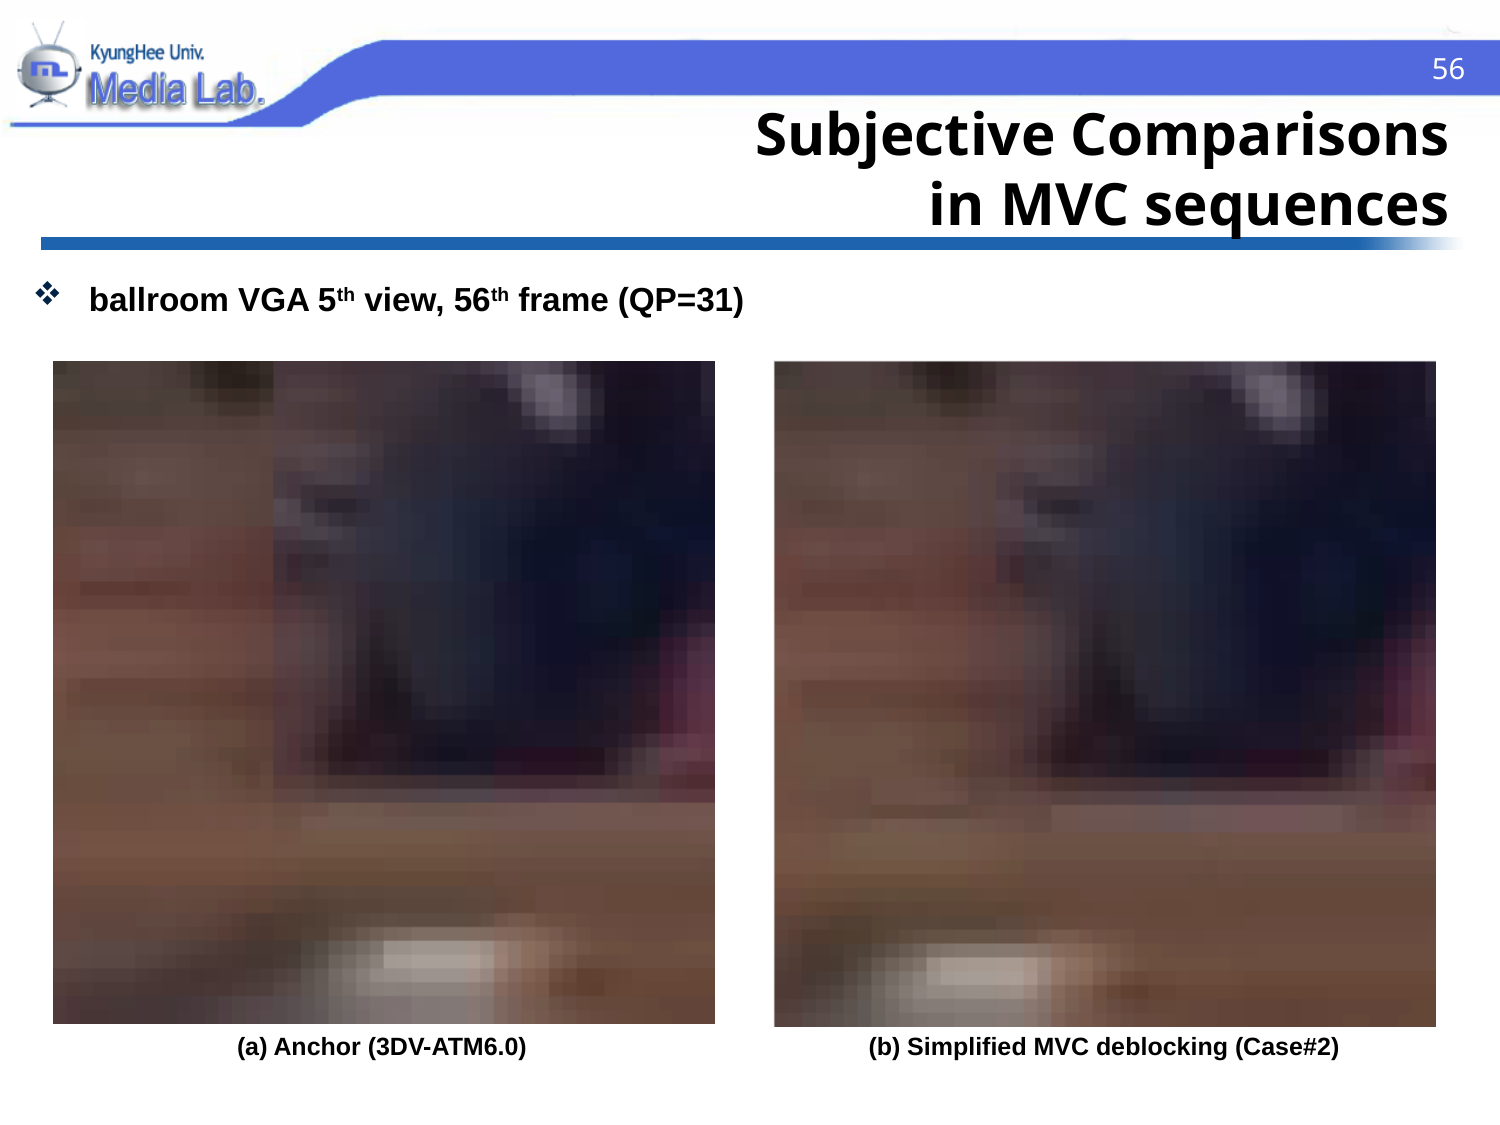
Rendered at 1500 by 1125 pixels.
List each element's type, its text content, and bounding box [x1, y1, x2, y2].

picture [0, 0, 1500, 138]
text_box (a) Anchor (3DV-ATM6.0) [222, 1032, 543, 1068]
slide_number 56 [1403, 42, 1481, 93]
picture [52, 361, 715, 1024]
list ballroom VGA 5th view, 56th frame (QP=31) [17, 262, 1483, 1107]
picture [41, 237, 1500, 250]
picture [773, 360, 1436, 1028]
text_box (b) Simplified MVC deblocking (Case#2) [853, 1036, 1356, 1068]
title Subjective Comparisons in MVC sequences [312, 101, 1465, 233]
